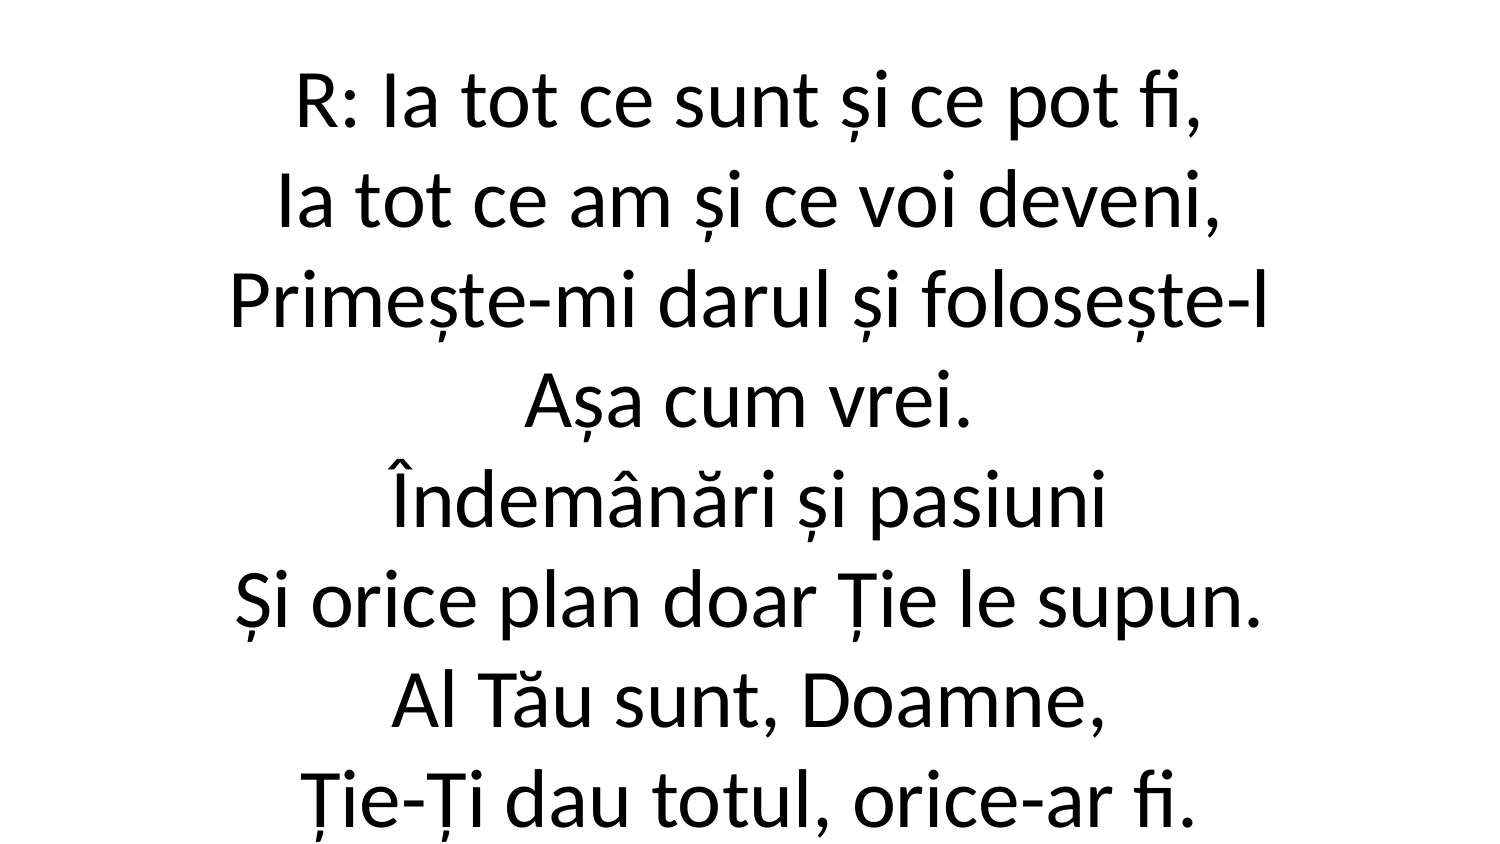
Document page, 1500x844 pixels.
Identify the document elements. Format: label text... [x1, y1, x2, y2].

text_box R: Ia tot ce sunt și ce pot fi, Ia tot ce am și ce voi deveni, Primește-mi darul și folosește-l Așa cum vrei. Îndemânări și pasiuni Și orice plan doar Ție le supun. Al Tău sunt, Doamne, Ție-Ți dau totul, orice-ar fi. [213, 0, 1287, 844]
